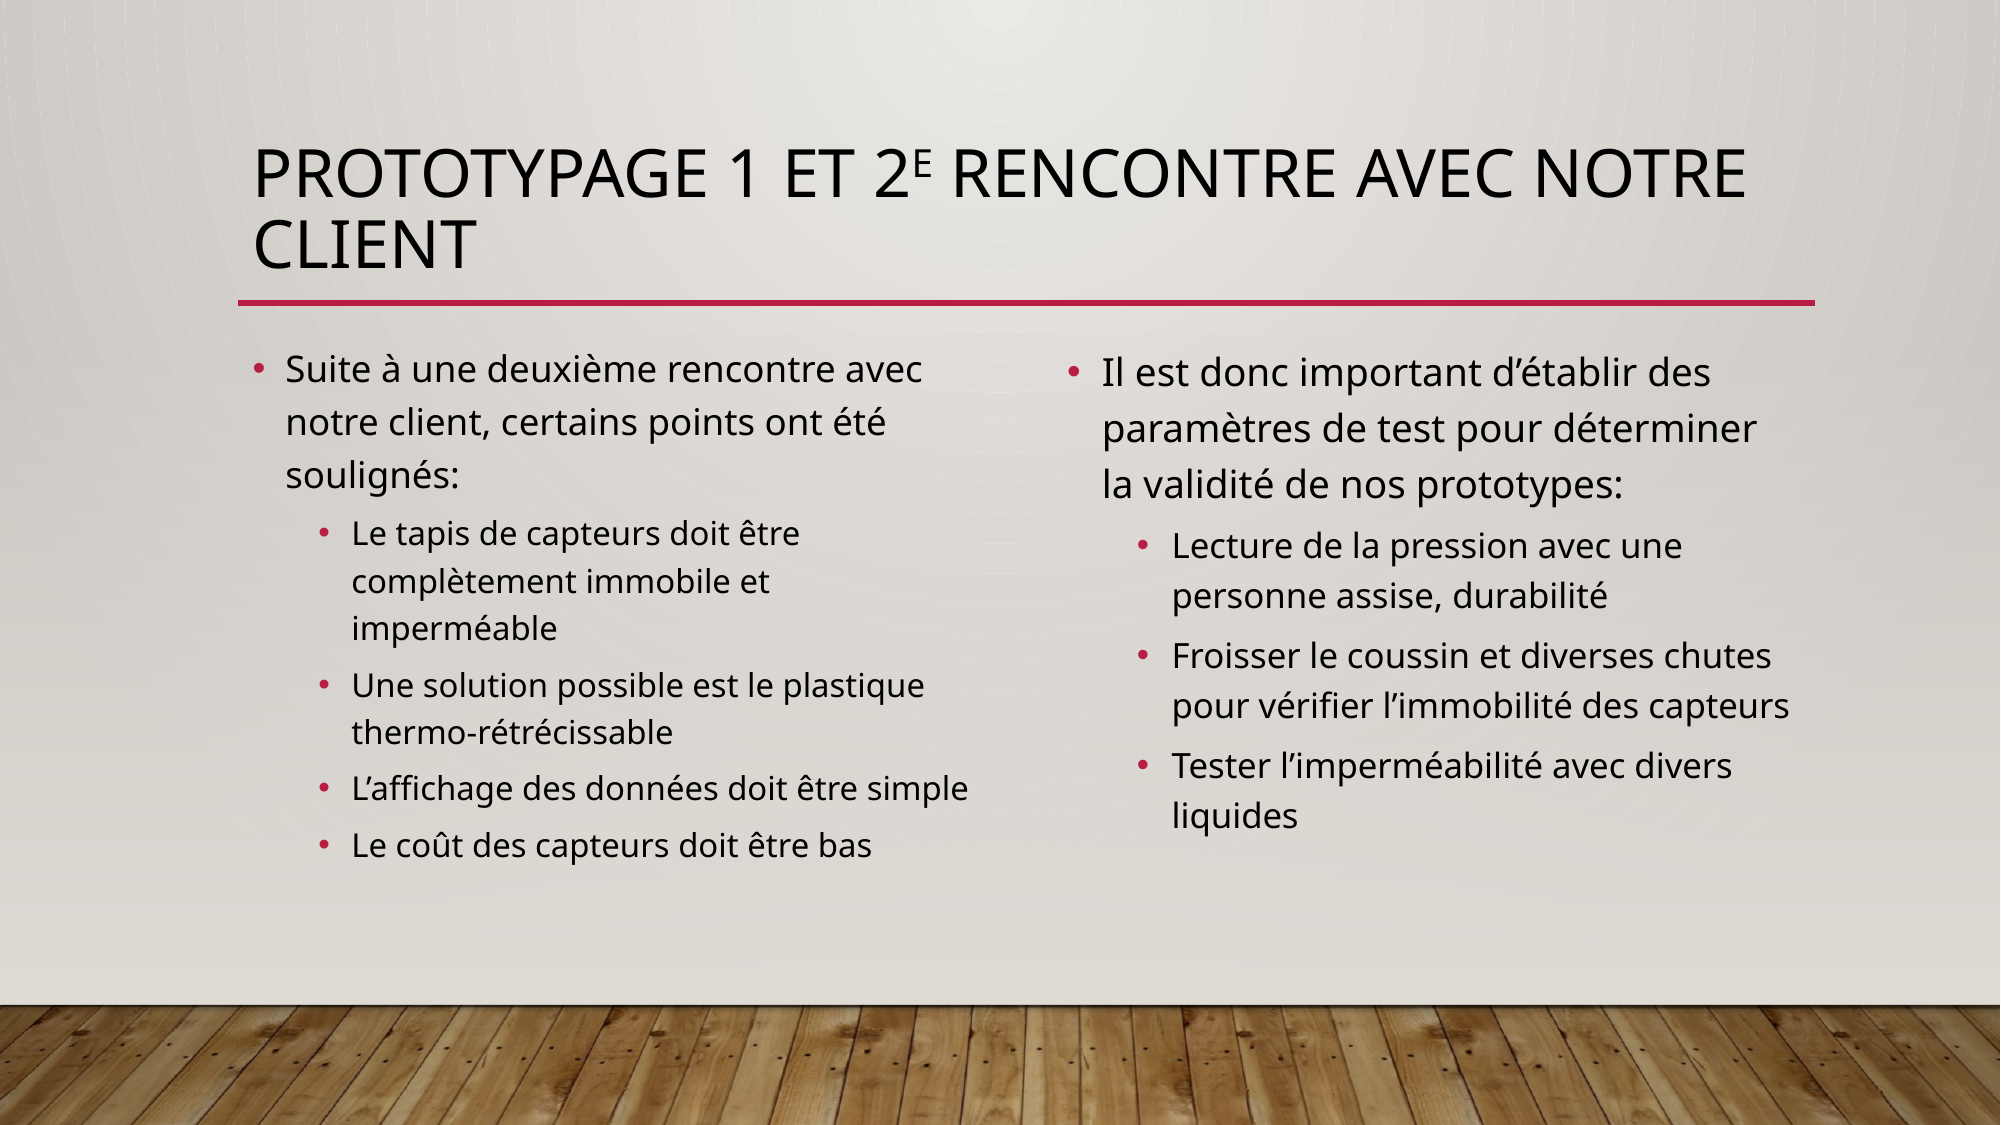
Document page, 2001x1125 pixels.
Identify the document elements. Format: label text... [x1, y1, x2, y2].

list Suite à une deuxième rencontre avec notre client, certains points ont été soulignés: Le tapis de capteurs doit être complètement immobile et imperméable Une solution possible est le plastique thermo-rétrécissable L’affichage des données doit être simple Le coût des capteurs doit être bas [237, 329, 1000, 896]
title Prototypage 1 et 2e rencontre AVEC notre client [237, 132, 1814, 306]
picture [0, 1005, 2000, 1125]
list Il est donc important d’établir des paramètres de test pour déterminer la validité de nos prototypes: Lecture de la pression avec une personne assise, durabilité Froisser le coussin et diverses chutes pour vérifier l’immobilité des capteurs Tester l’imperméabilité avec divers liquides [1052, 330, 1815, 896]
